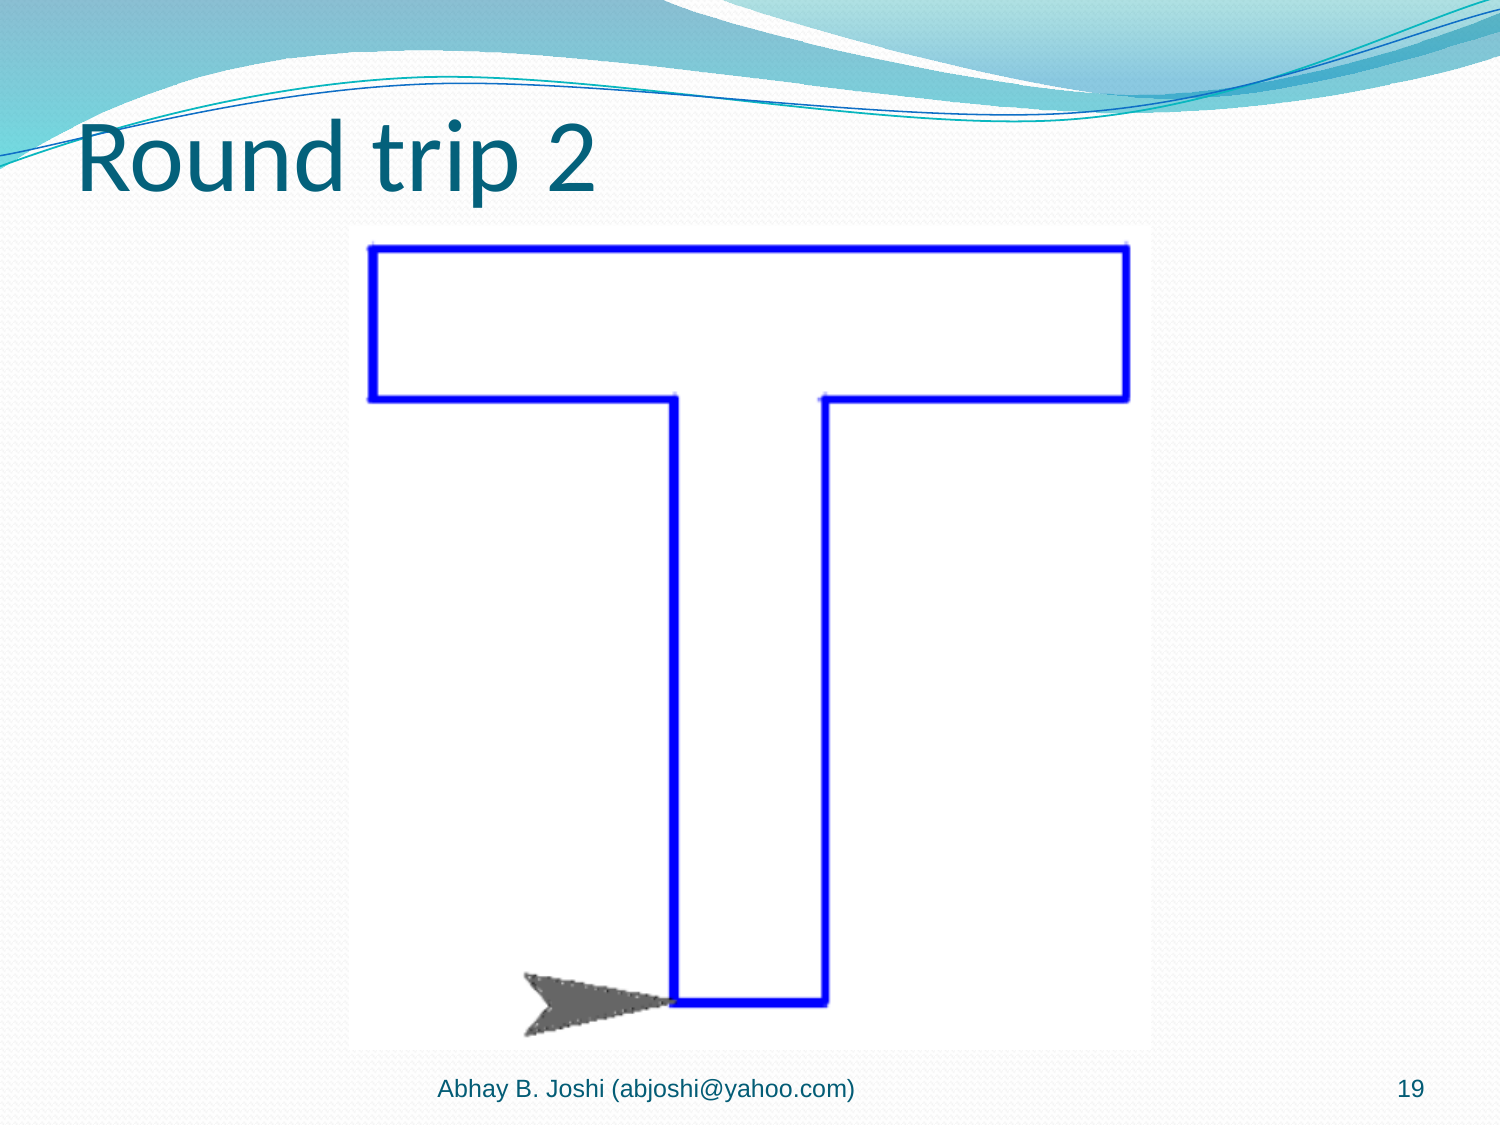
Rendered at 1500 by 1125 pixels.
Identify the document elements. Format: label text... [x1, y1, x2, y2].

title Round trip 2 [75, 24, 1425, 213]
picture [348, 226, 1151, 1051]
slide_number 19 [1299, 1042, 1425, 1103]
footer Abhay B. Joshi (abjoshi@yahoo.com) [437, 1063, 988, 1103]
